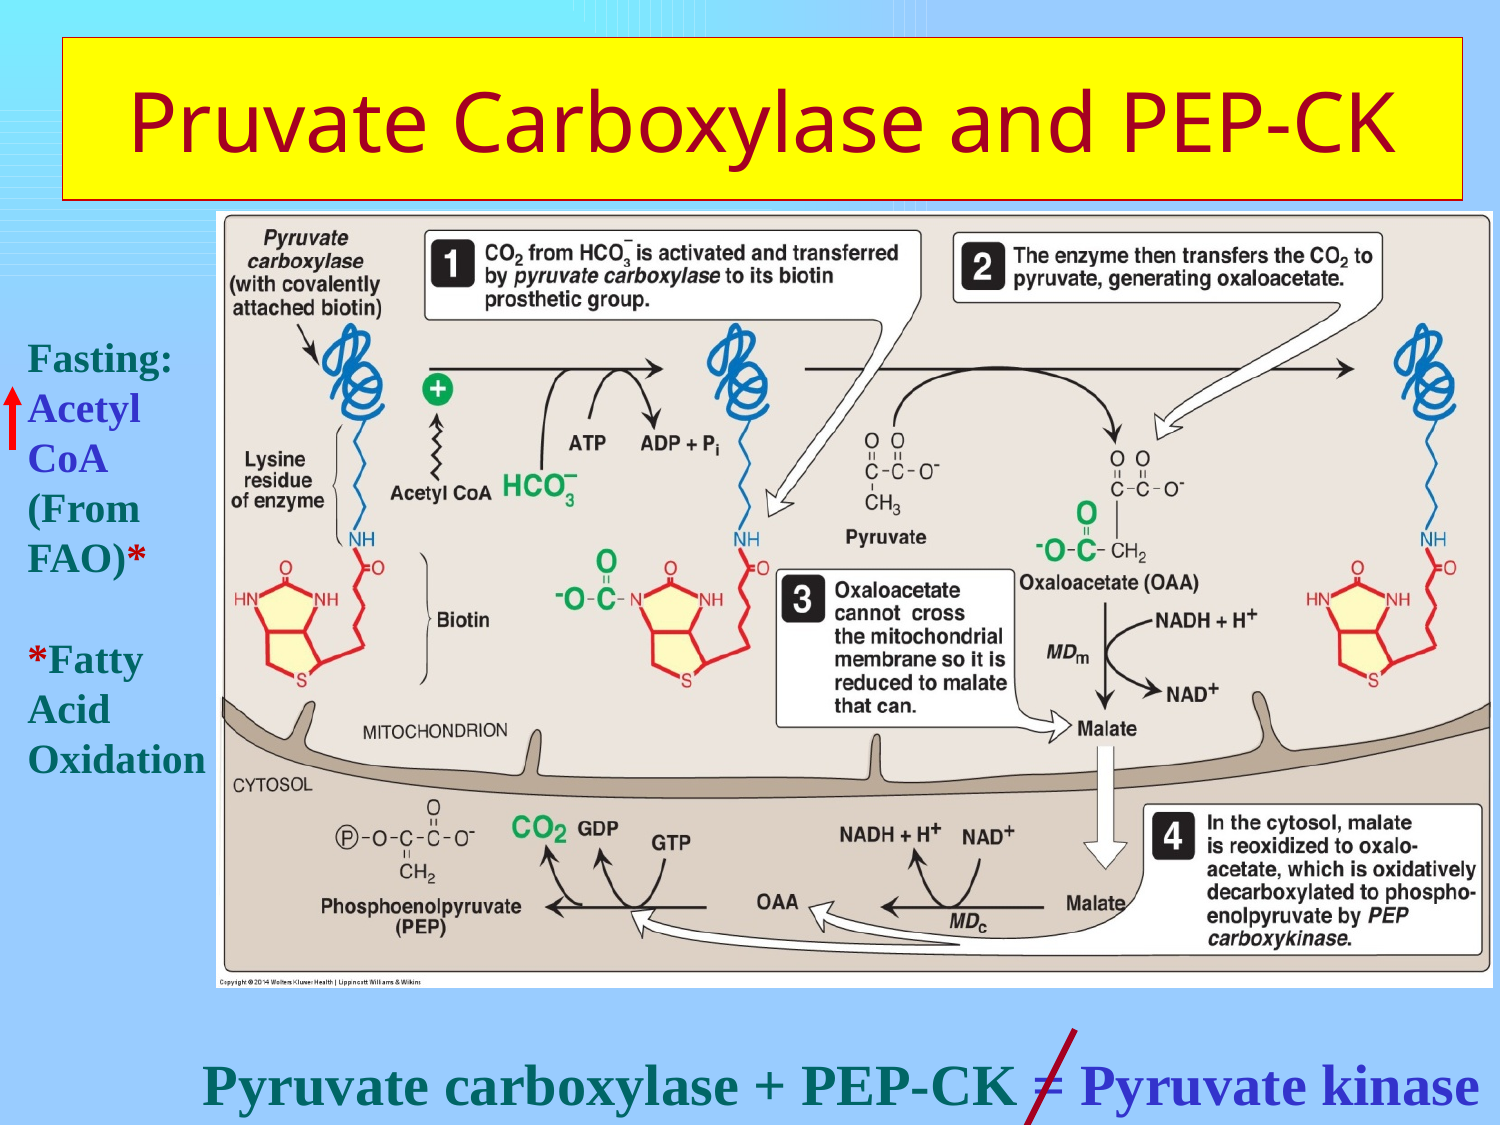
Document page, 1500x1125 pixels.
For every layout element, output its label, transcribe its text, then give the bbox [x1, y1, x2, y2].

text_box Pyruvate carboxylase + PEP-CK = Pyruvate kinase [188, 1039, 1496, 1125]
title Pruvate Carboxylase and PEP-CK [62, 37, 1463, 201]
picture [216, 211, 1493, 988]
text_box Fasting: Acetyl CoA (From FAO)* *Fatty Acid Oxidation [12, 323, 211, 789]
